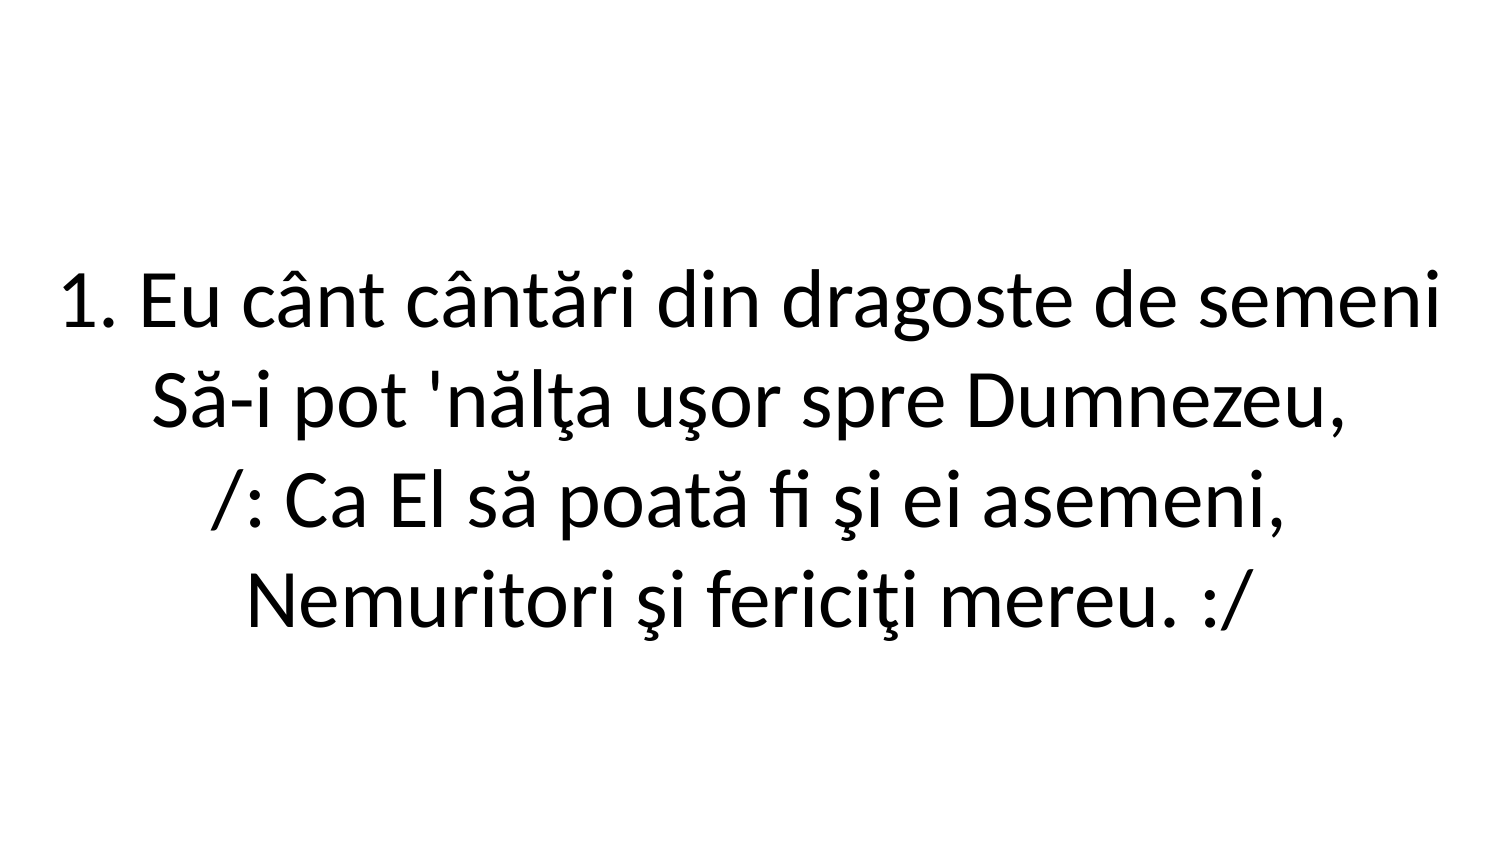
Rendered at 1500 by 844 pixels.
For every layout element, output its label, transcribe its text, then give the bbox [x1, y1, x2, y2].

text_box 1. Eu cânt cântări din dragoste de semeni Să-i pot 'nălţa uşor spre Dumnezeu, /: Ca El să poată fi şi ei asemeni, Nemuritori şi fericiţi mereu. :/ [41, 192, 1459, 652]
